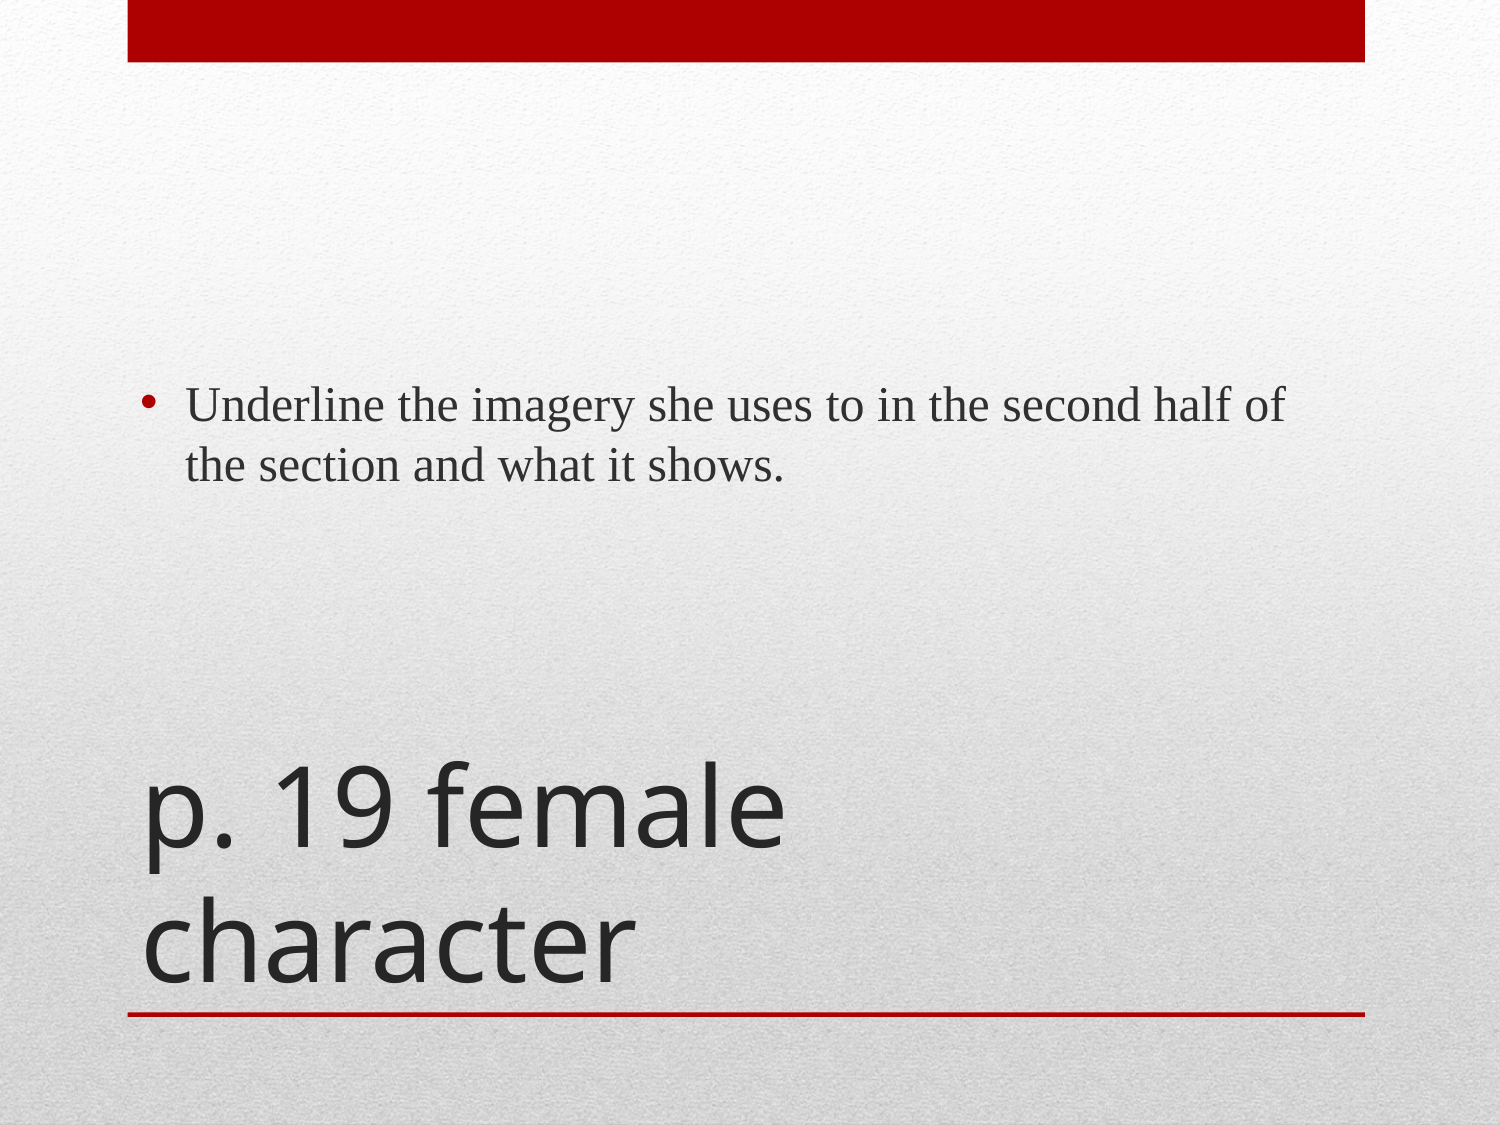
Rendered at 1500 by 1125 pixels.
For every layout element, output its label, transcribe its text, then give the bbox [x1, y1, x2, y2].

title p. 19 female character [125, 750, 1238, 1013]
list Underline the imagery she uses to in the second half of the section and what it shows. [125, 112, 1363, 750]
